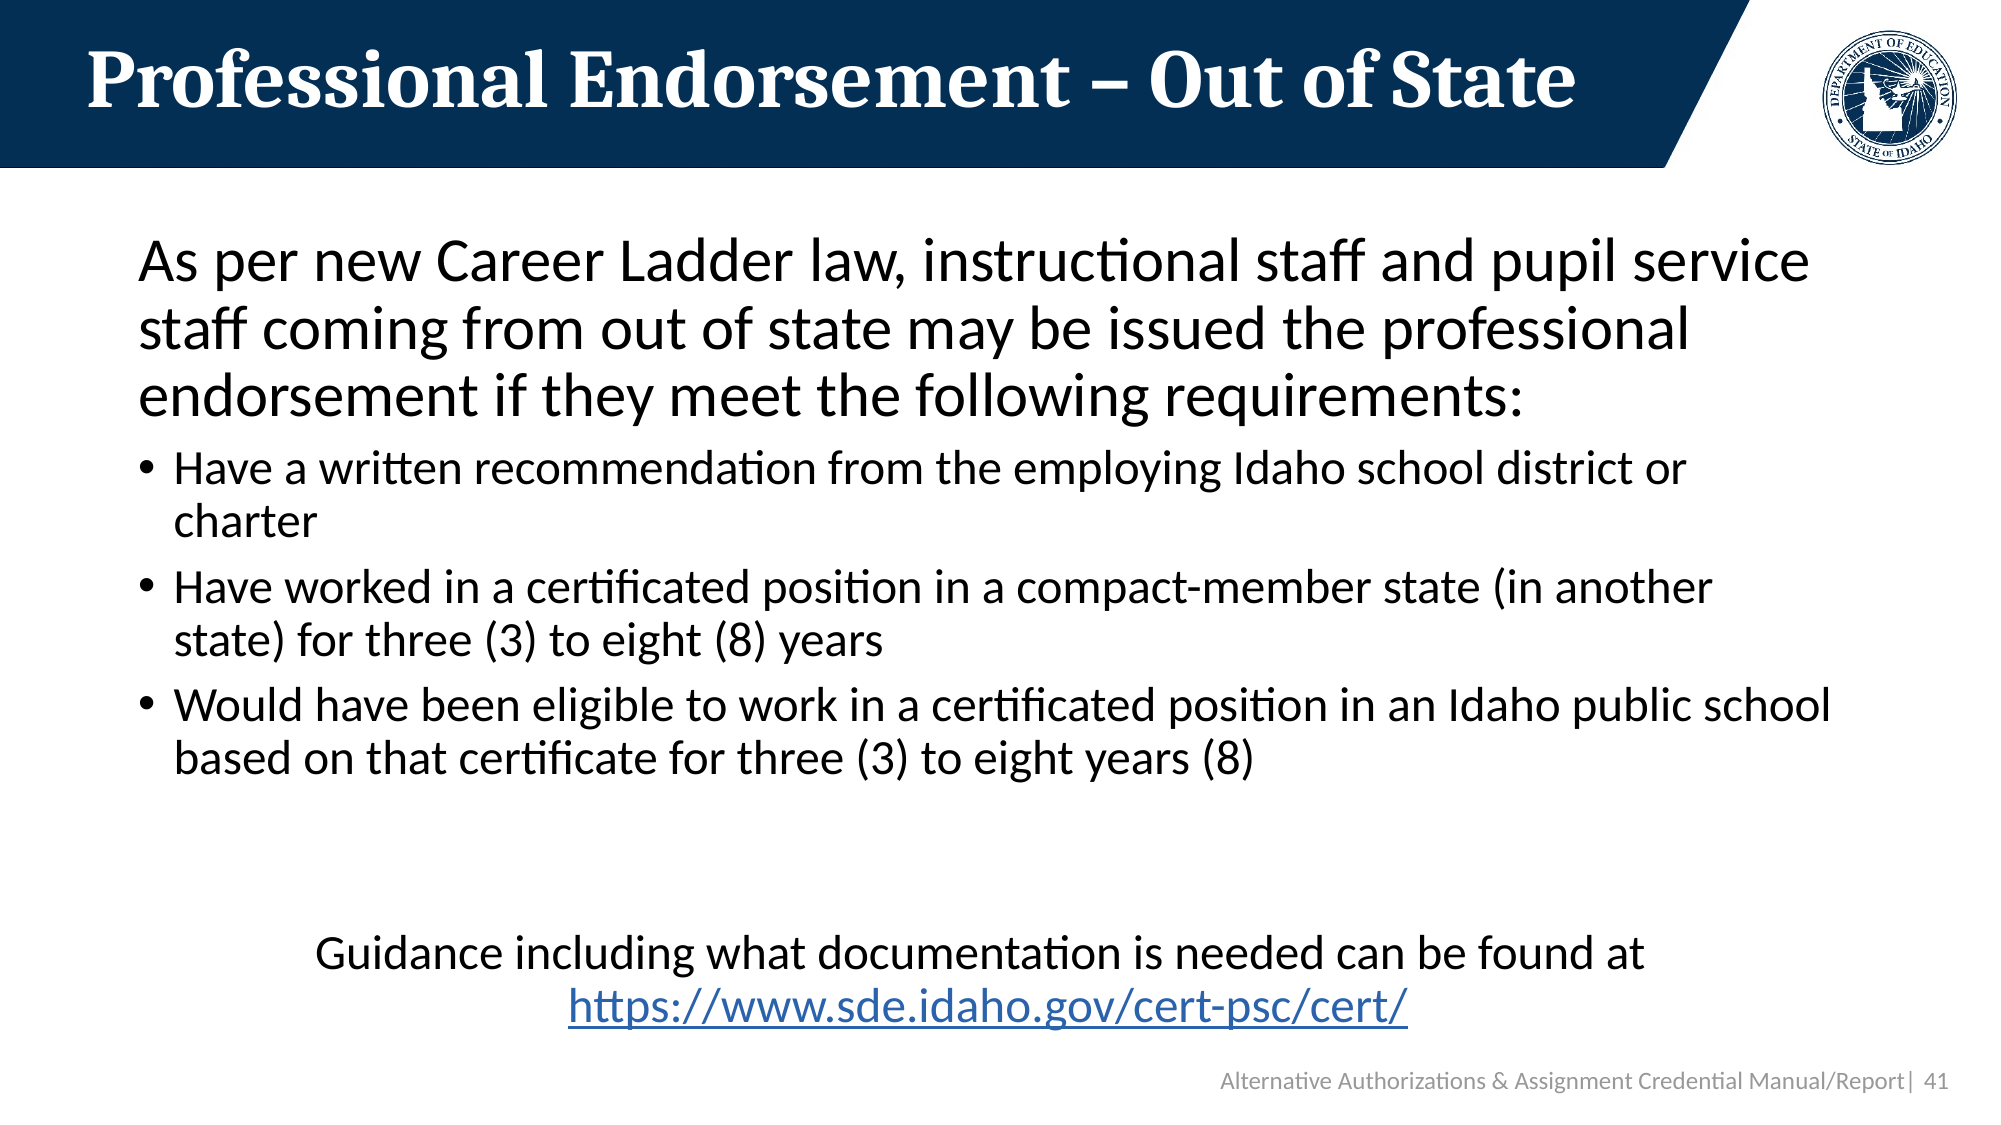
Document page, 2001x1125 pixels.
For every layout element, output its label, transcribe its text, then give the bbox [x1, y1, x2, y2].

title Professional Endorsement – Out of State [71, 0, 1797, 163]
picture [1665, 0, 1965, 173]
slide_number Alternative Authorizations & Assignment Credential Manual/Report| 41 [1146, 1049, 1965, 1109]
list As per new Career Ladder law, instructional staff and pupil service staff coming from out of state may be issued the professional endorsement if they meet the following requirements: Have a written recommendation from the employing Idaho school district or charter Have worked in a certificated position in a compact-member state (in another state) for three (3) to eight (8) years Would have been eligible to work in a certificated position in an Idaho public school based on that certificate for three (3) to eight years (8) Guidance including what documentation is needed can be found at https://www.sde.idaho.gov/cert-psc/cert/ [123, 219, 1849, 1050]
